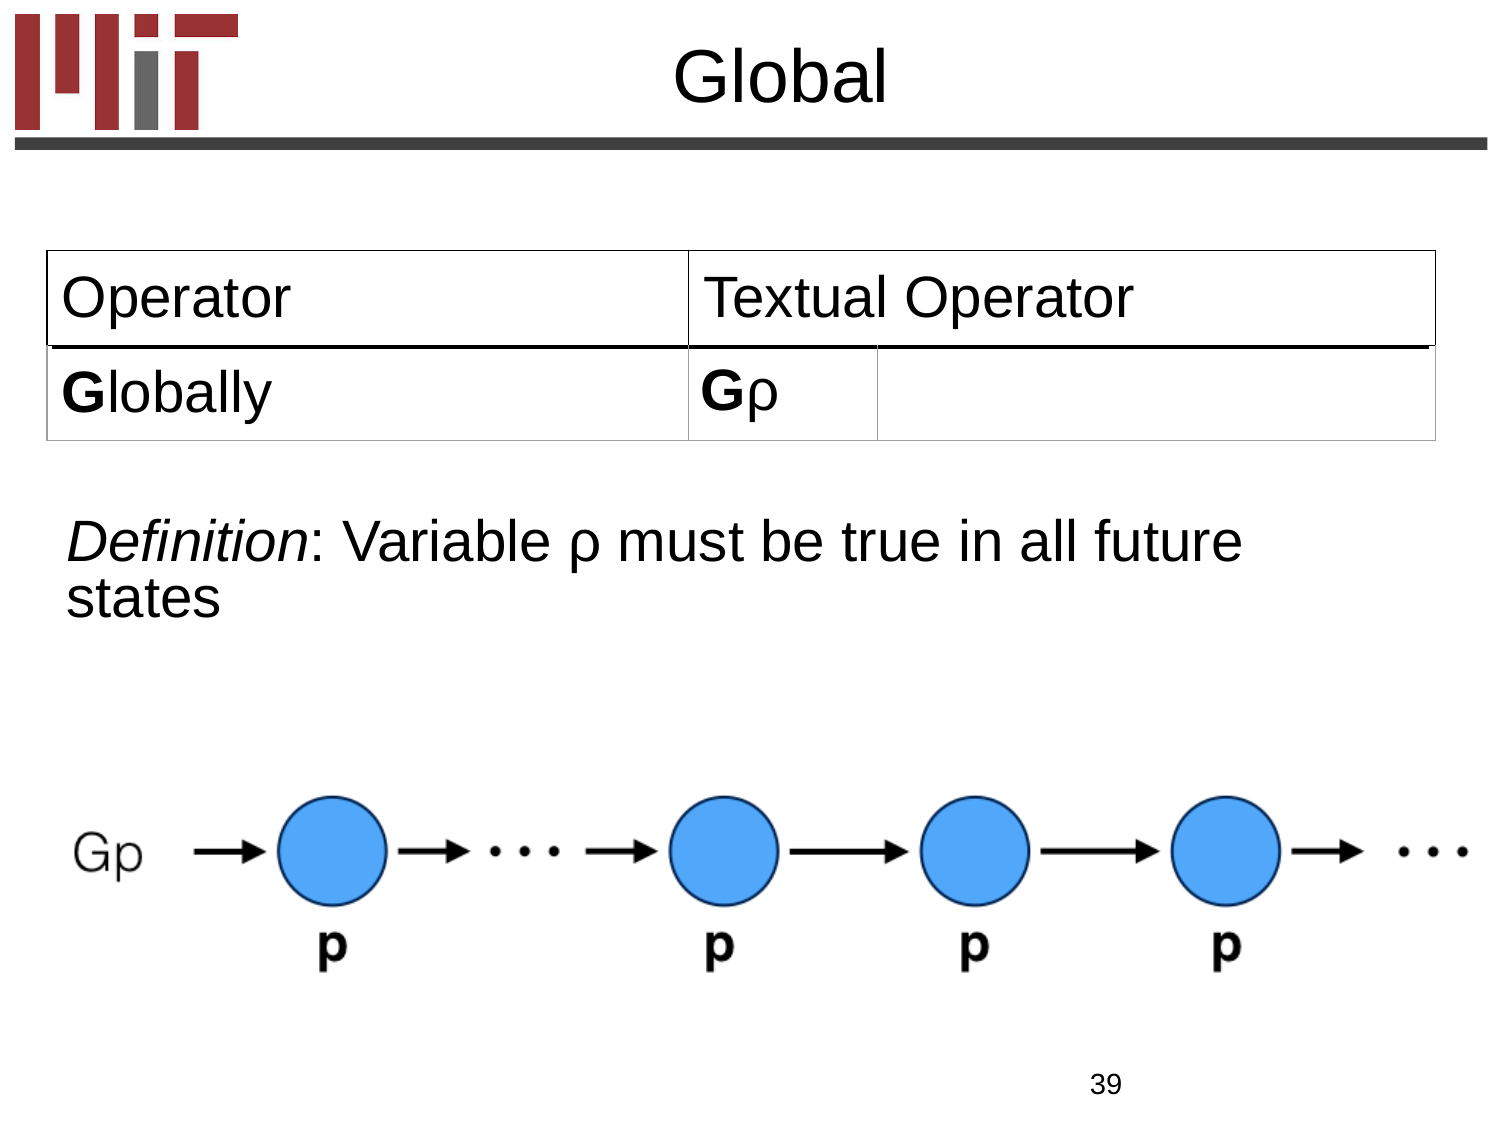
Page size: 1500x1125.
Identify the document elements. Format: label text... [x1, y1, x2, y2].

table_header Textual Operator [689, 251, 1435, 345]
table_cell Gρ [689, 356, 877, 440]
slide_number 39 [1074, 1052, 1425, 1113]
picture [15, 14, 238, 130]
title Global [237, 15, 1325, 130]
picture [0, 757, 1500, 1003]
table_cell Globally [48, 346, 688, 440]
table_header Operator [48, 251, 688, 345]
text_box Definition: Variable ρ must be true in all future states [51, 502, 1430, 756]
table_cell [878, 346, 1435, 440]
